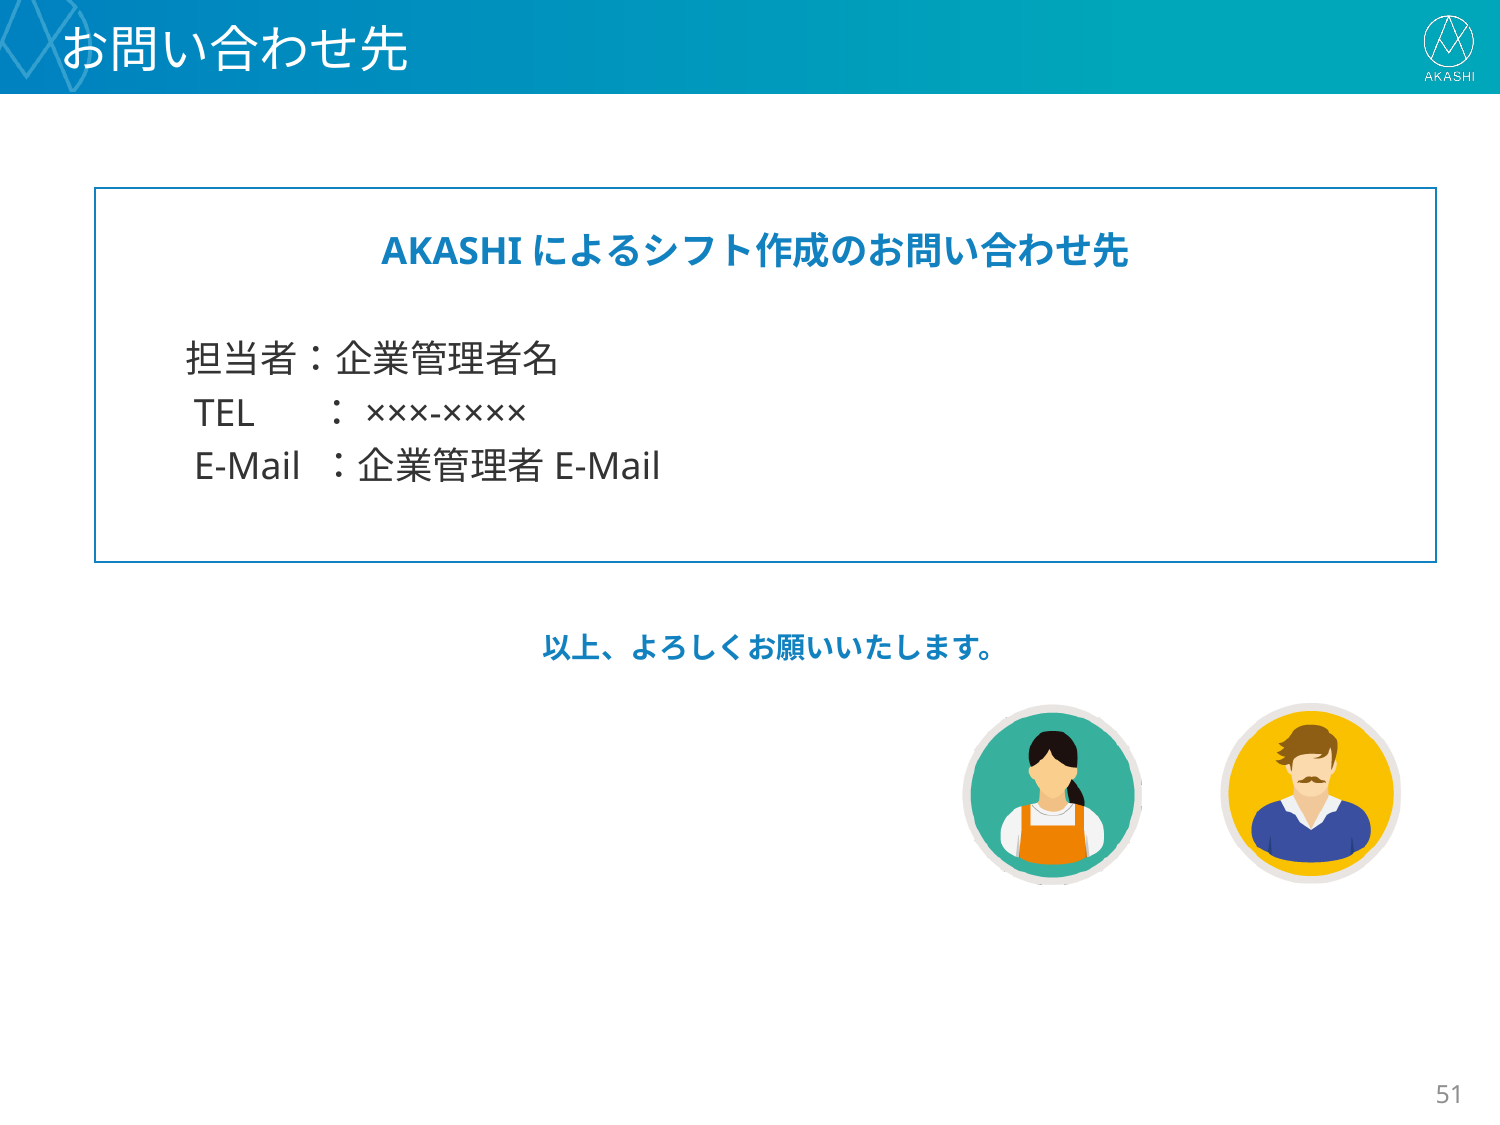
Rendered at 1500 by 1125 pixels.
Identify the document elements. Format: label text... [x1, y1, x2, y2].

text_box 以上、よろしくお願いいたします。 [527, 622, 1092, 672]
picture [1416, 7, 1481, 89]
title お問い合わせ先 [44, 0, 1393, 92]
picture [962, 704, 1142, 885]
text_box AKASHIによるシフト作成のお問い合わせ先 担当者：企業管理者名 TEL ：×××-×××× E-Mail ：企業管理者E-Mail [94, 187, 1437, 563]
picture [1220, 702, 1401, 884]
slide_number 50 [1141, 1065, 1480, 1125]
